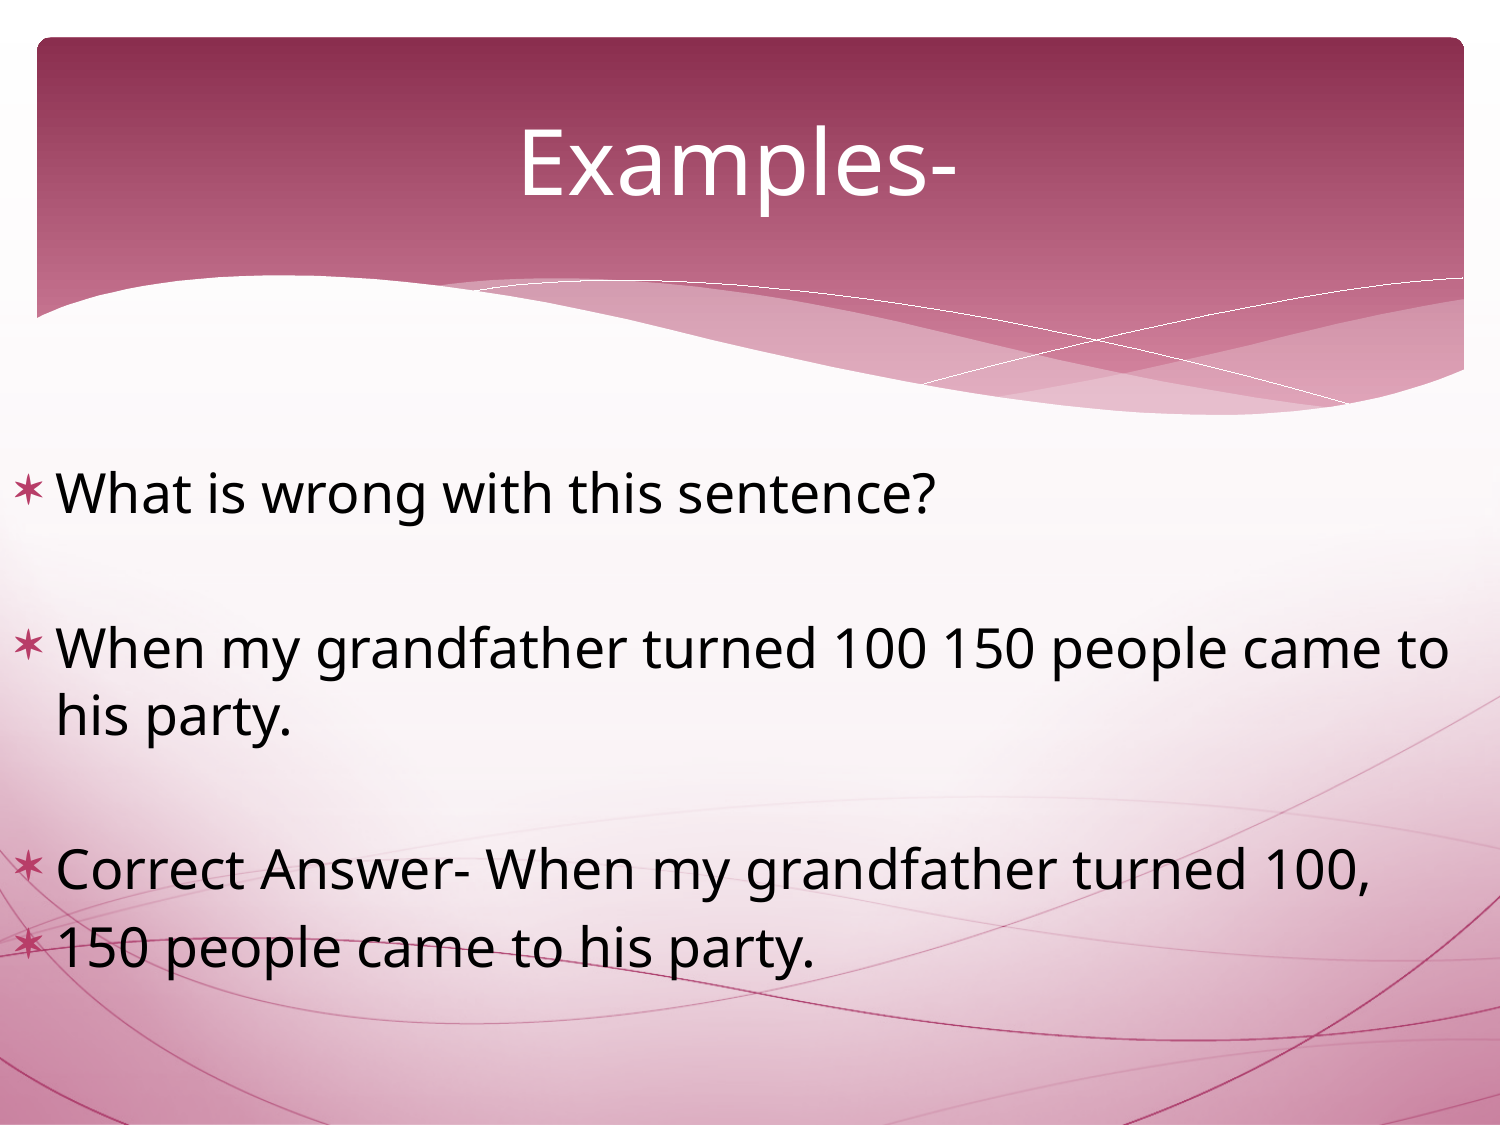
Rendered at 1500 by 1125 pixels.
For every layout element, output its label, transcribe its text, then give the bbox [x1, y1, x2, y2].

list What is wrong with this sentence? When my grandfather turned 100 150 people came to his party. Correct Answer- When my grandfather turned 100, 150 people came to his party. [0, 373, 1500, 988]
title Examples- [75, 55, 1425, 261]
